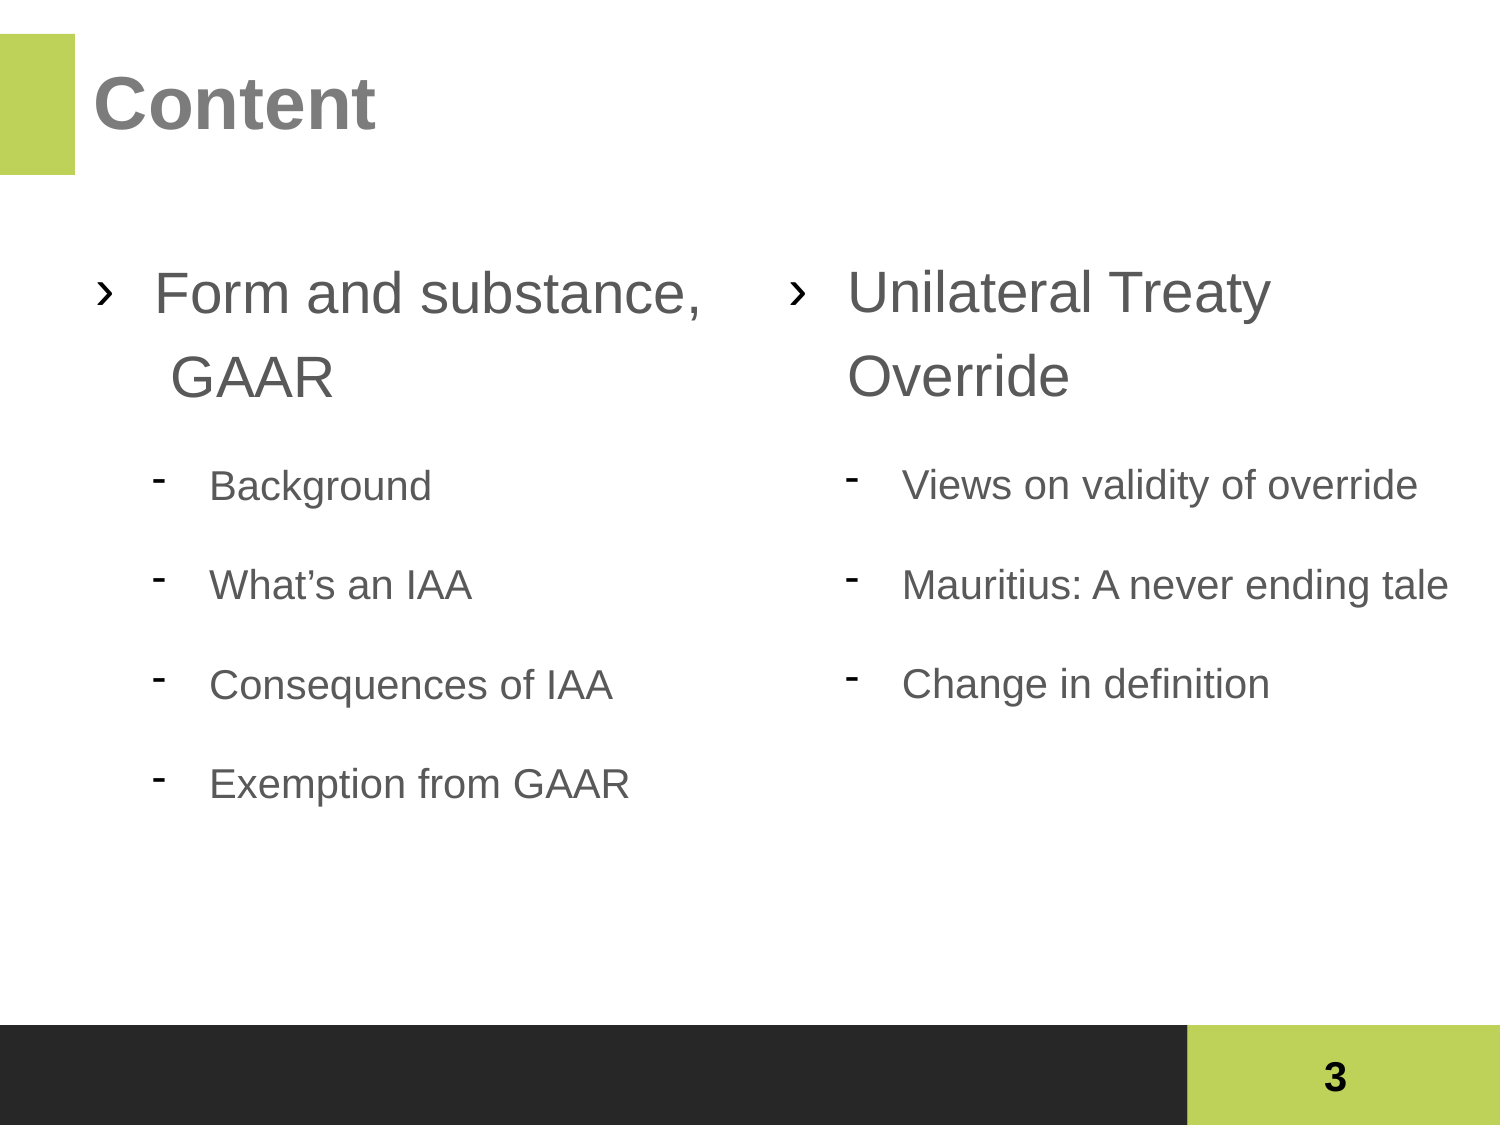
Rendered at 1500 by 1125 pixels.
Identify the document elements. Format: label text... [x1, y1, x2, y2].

text_box Unilateral Treaty Override Views on validity of override Mauritius: A never ending tale Change in definition [773, 232, 1478, 976]
title Content [0, 33, 1500, 175]
text_box Form and substance, GAAR Background What’s an IAA Consequences of IAA Exemption from GAAR [80, 233, 727, 976]
